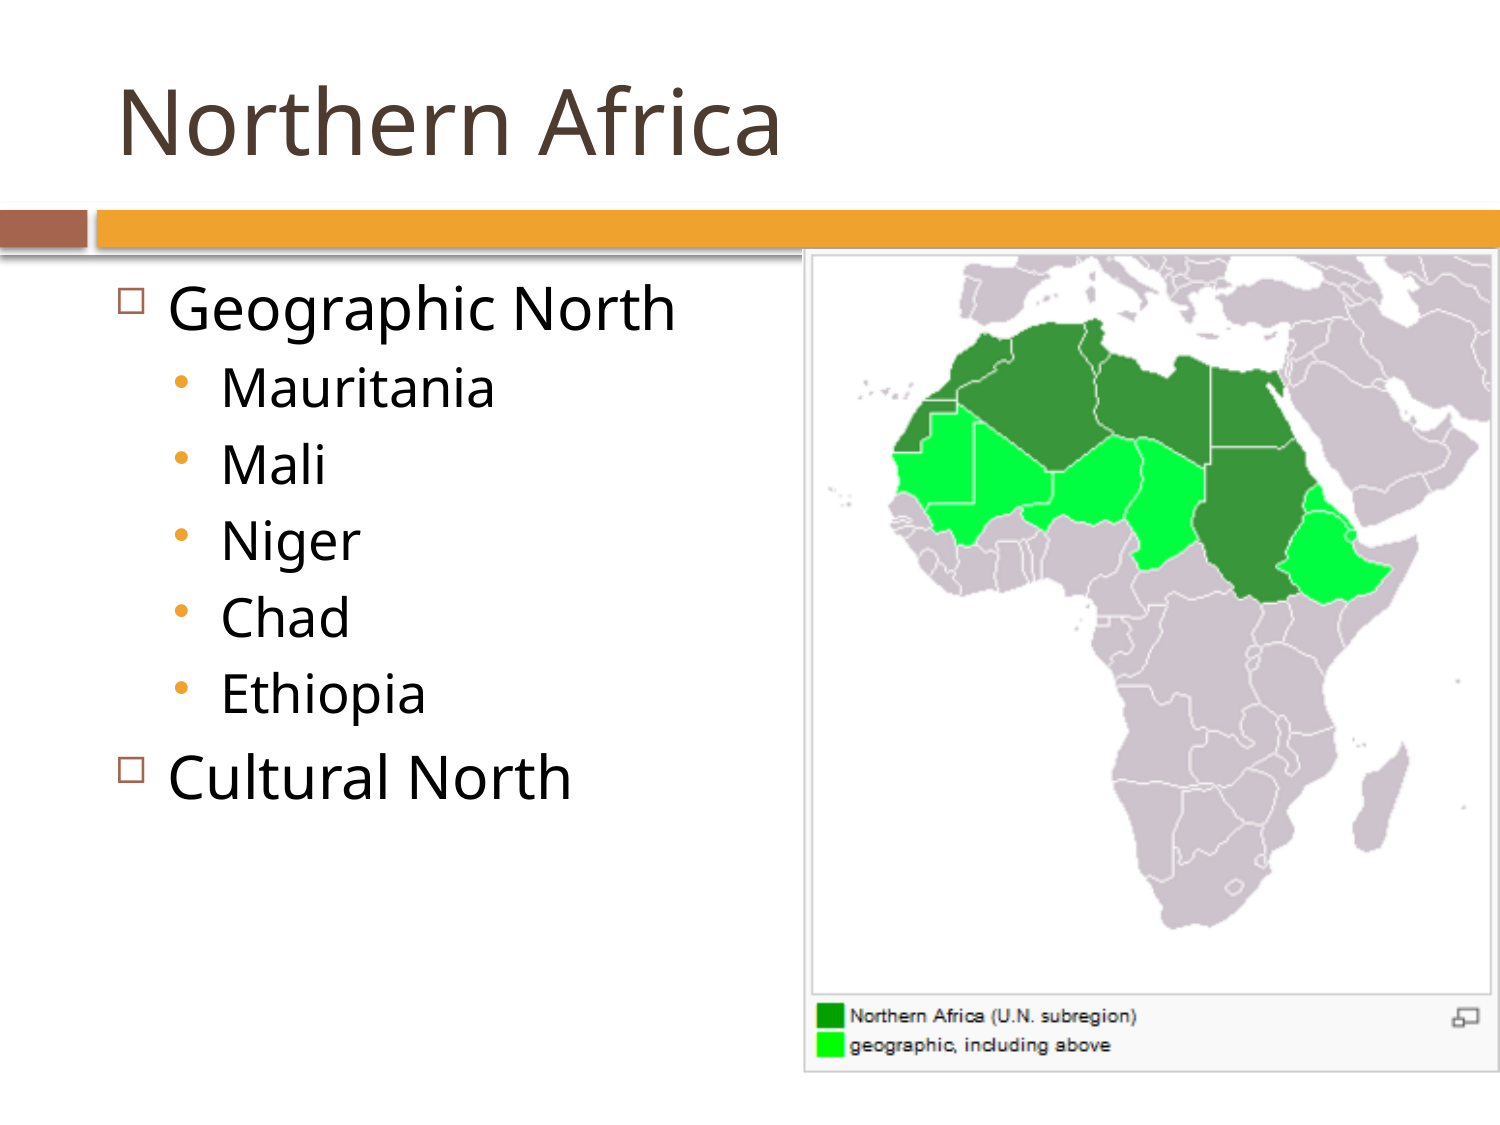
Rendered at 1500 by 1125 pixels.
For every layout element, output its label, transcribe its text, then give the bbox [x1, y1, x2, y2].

list Geographic North Mauritania Mali Niger Chad Ethiopia Cultural North [100, 262, 796, 1000]
title Northern Africa [100, 37, 1438, 200]
picture [802, 249, 1500, 1076]
